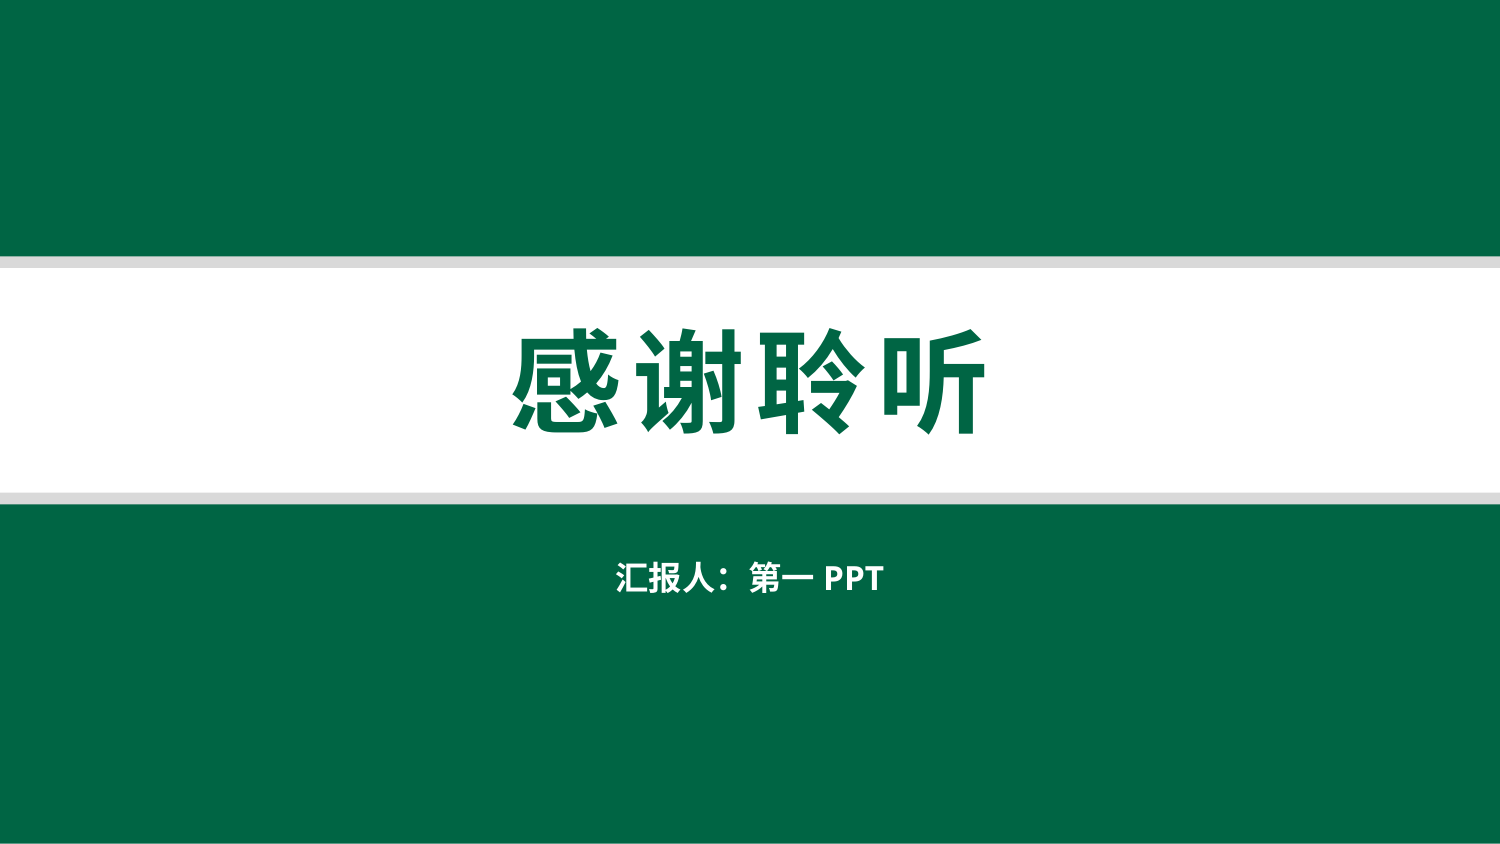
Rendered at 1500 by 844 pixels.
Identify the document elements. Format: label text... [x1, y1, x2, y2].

text_box [0, 0, 1500, 254]
text_box [0, 254, 1500, 266]
text_box [0, 495, 1500, 506]
text_box [0, 506, 1500, 844]
text_box [0, 266, 1500, 495]
text_box 感谢聆听 [431, 305, 1069, 454]
text_box 汇报人：第一PPT [581, 530, 919, 604]
